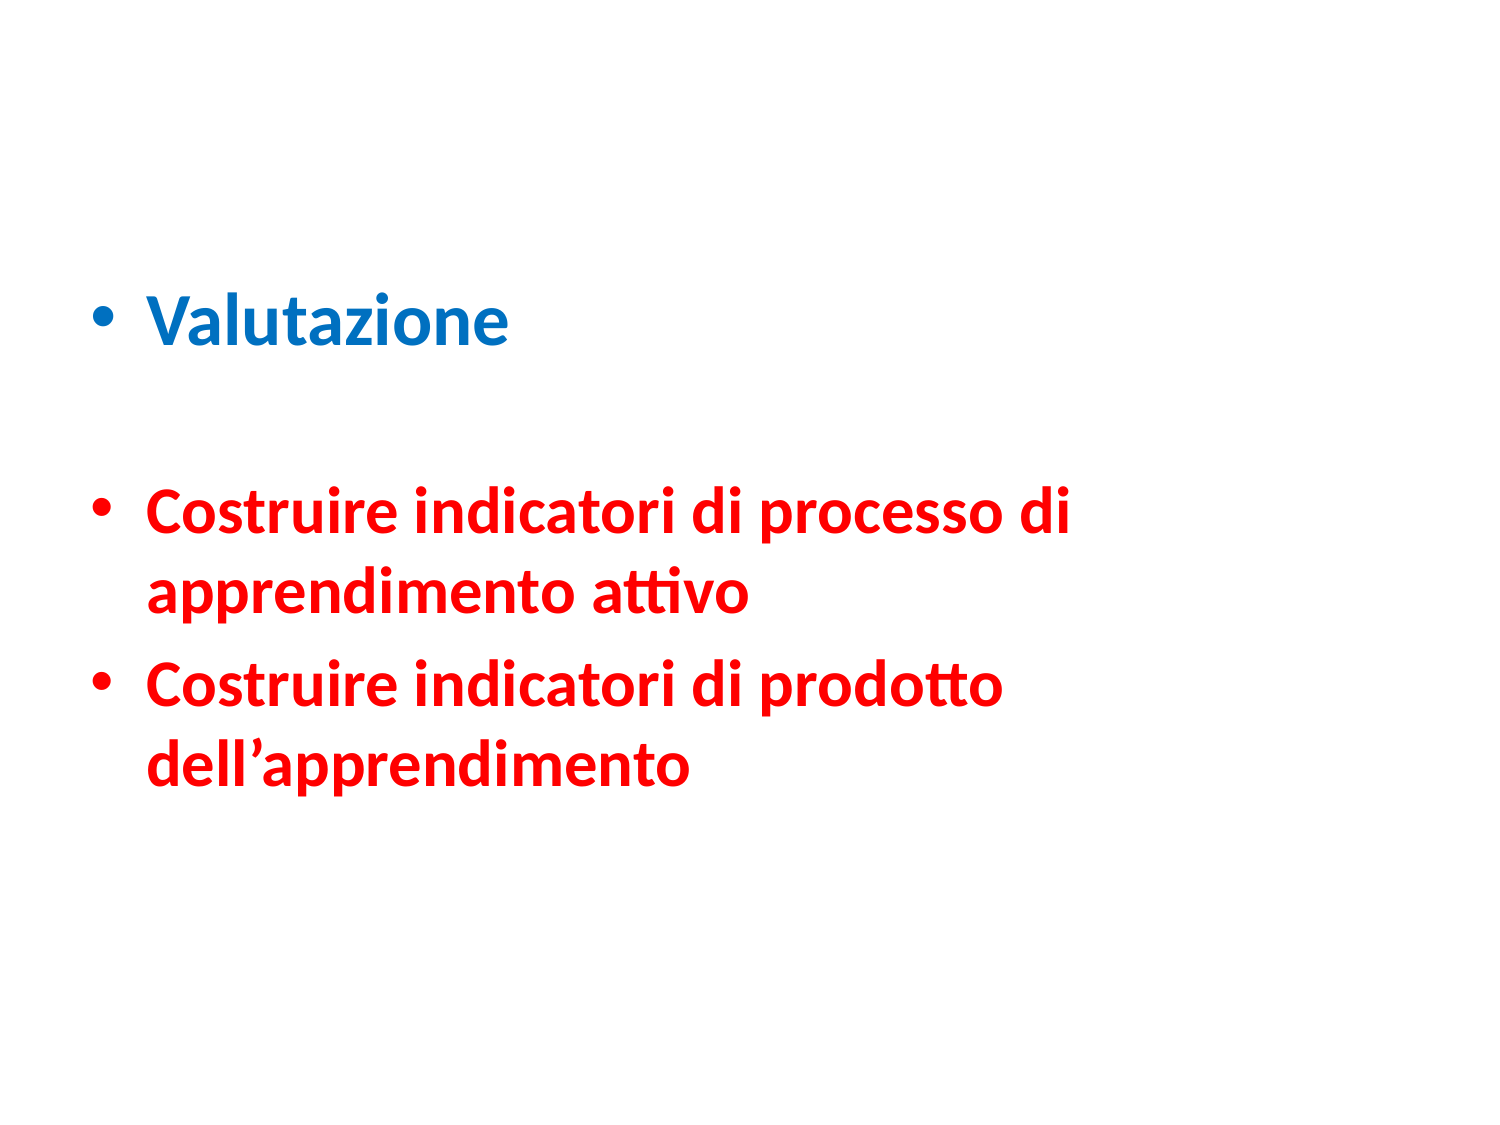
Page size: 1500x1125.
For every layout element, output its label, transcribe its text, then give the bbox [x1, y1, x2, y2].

list Valutazione Costruire indicatori di processo di apprendimento attivo Costruire indicatori di prodotto dell’apprendimento [75, 262, 1425, 1005]
